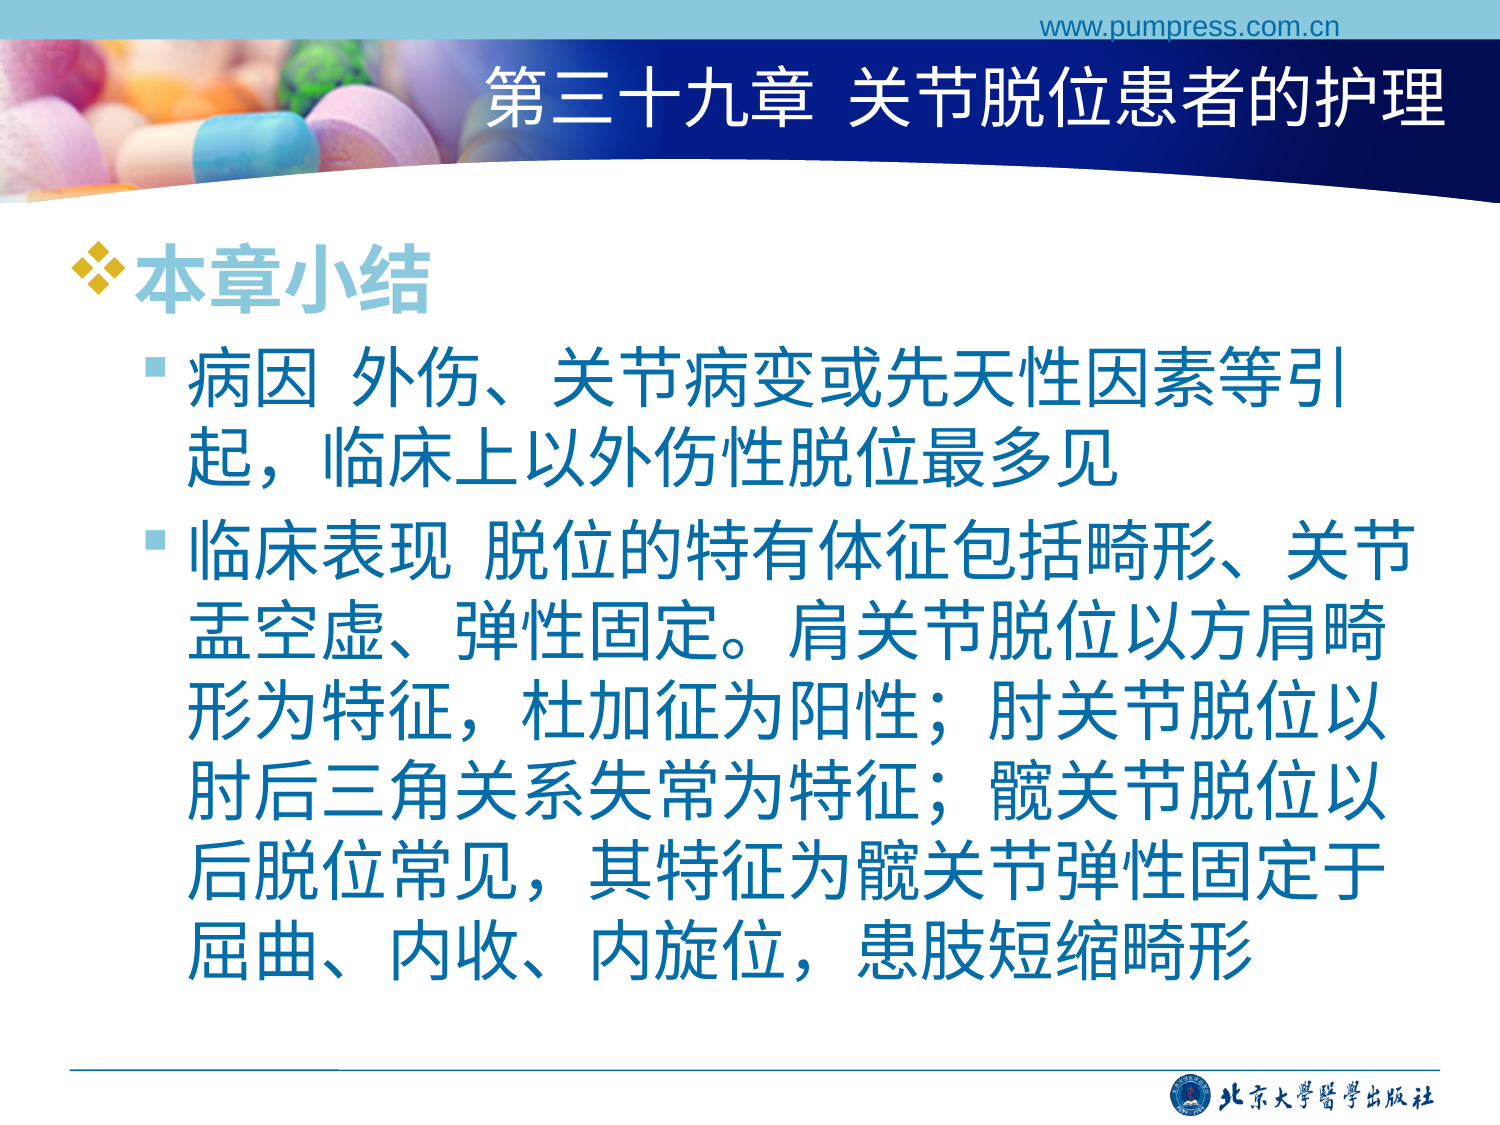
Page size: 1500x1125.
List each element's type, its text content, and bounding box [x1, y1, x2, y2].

picture [0, 40, 1500, 203]
picture [1170, 1074, 1436, 1118]
title 第三十九章 关节脱位患者的护理 [137, 49, 1463, 143]
list 本章小结 病因 外伤、关节病变或先天性因素等引起，临床上以外伤性脱位最多见 临床表现 脱位的特有体征包括畸形、关节盂空虚、弹性固定。肩关节脱位以方肩畸形为特征，杜加征为阳性；肘关节脱位以肘后三角关系失常为特征；髋关节脱位以后脱位常见，其特征为髋关节弹性固定于屈曲、内收、内旋位，患肢短缩畸形 [49, 224, 1463, 1026]
slide_number www.pumpress.com.cn [1025, 0, 1463, 38]
